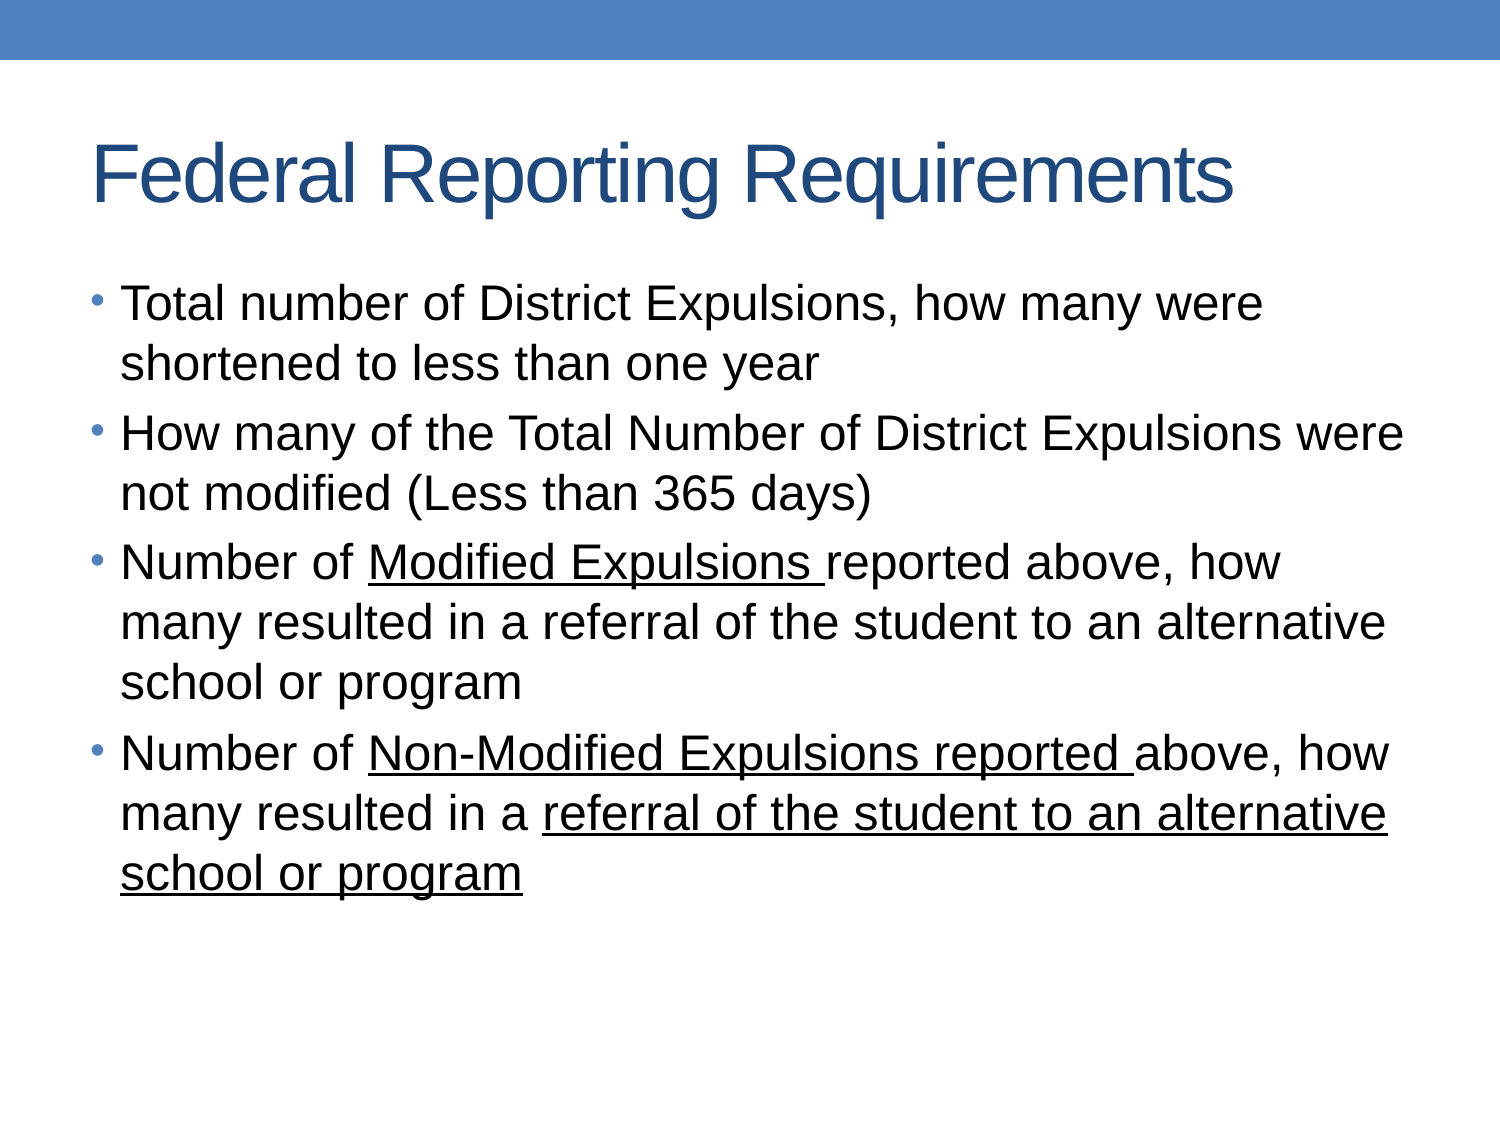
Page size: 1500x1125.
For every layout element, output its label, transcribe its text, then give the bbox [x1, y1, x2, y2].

list Total number of District Expulsions, how many were shortened to less than one year How many of the Total Number of District Expulsions were not modified (Less than 365 days) Number of Modified Expulsions reported above, how many resulted in a referral of the student to an alternative school or program Number of Non-Modified Expulsions reported above, how many resulted in a referral of the student to an alternative school or program [75, 262, 1425, 1063]
title Federal Reporting Requirements [75, 87, 1425, 250]
